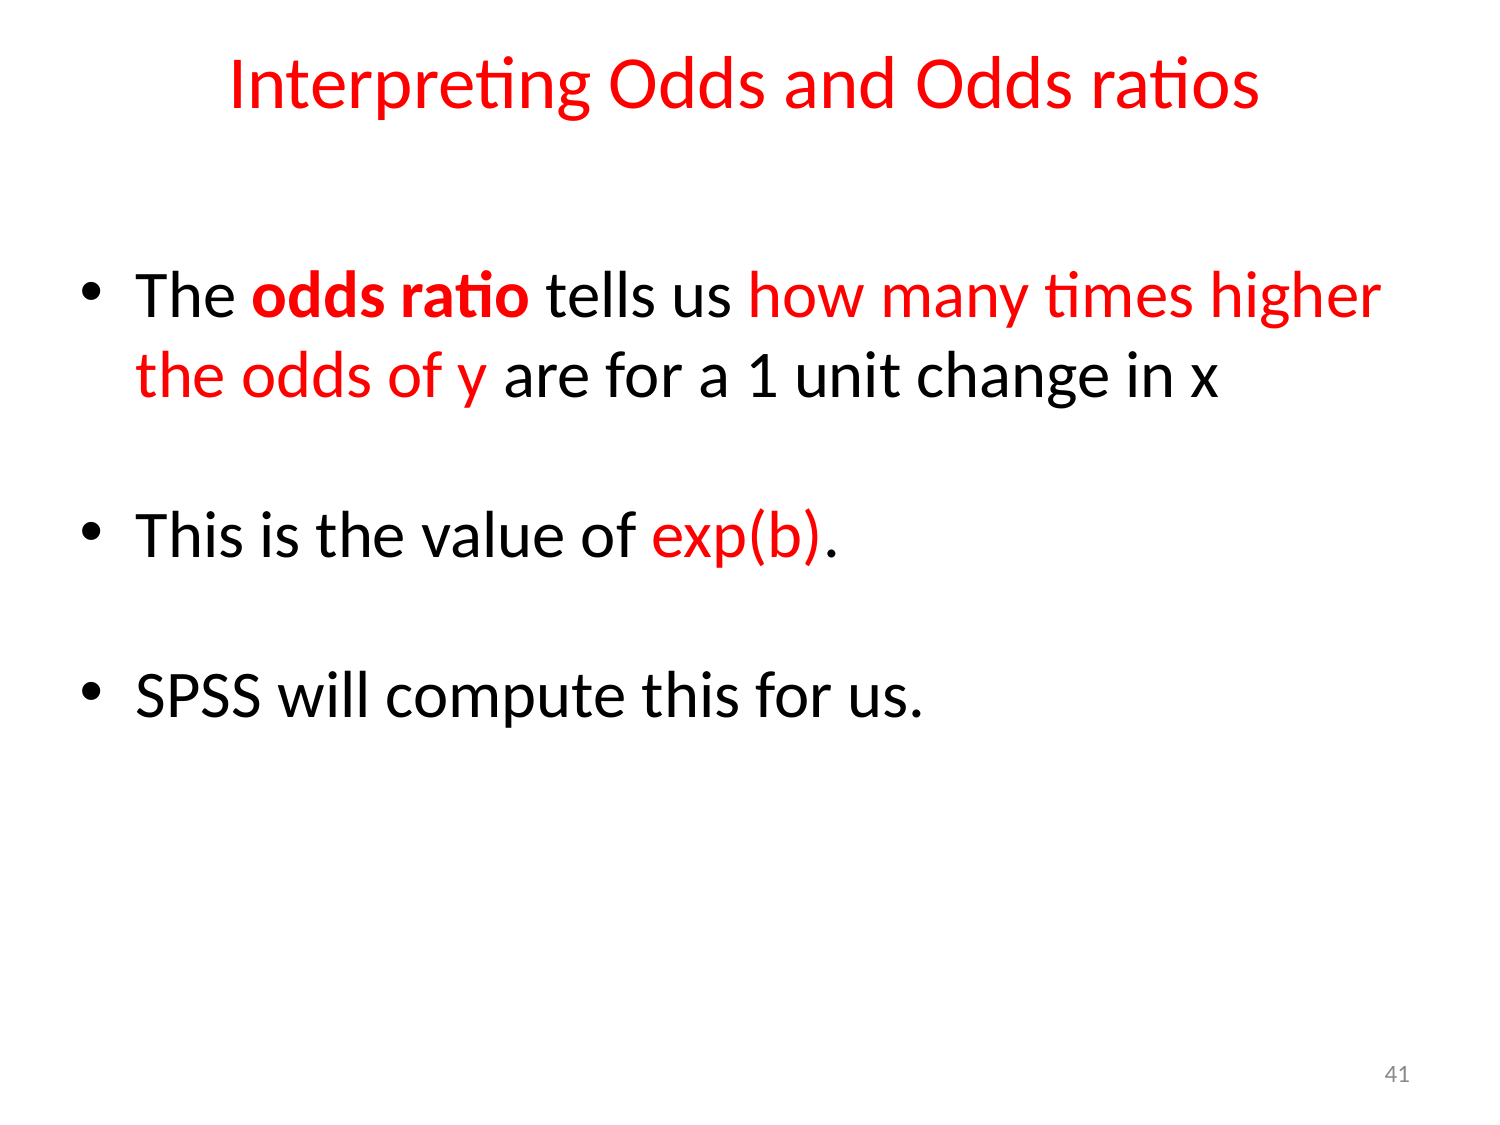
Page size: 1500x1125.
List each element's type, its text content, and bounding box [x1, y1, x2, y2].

slide_number 41 [1074, 1042, 1425, 1103]
text_box The odds ratio tells us how many times higher the odds of y are for a 1 unit change in x This is the value of exp(b). SPSS will compute this for us. [64, 243, 1465, 738]
title Interpreting Odds and Odds ratios [64, 13, 1425, 144]
